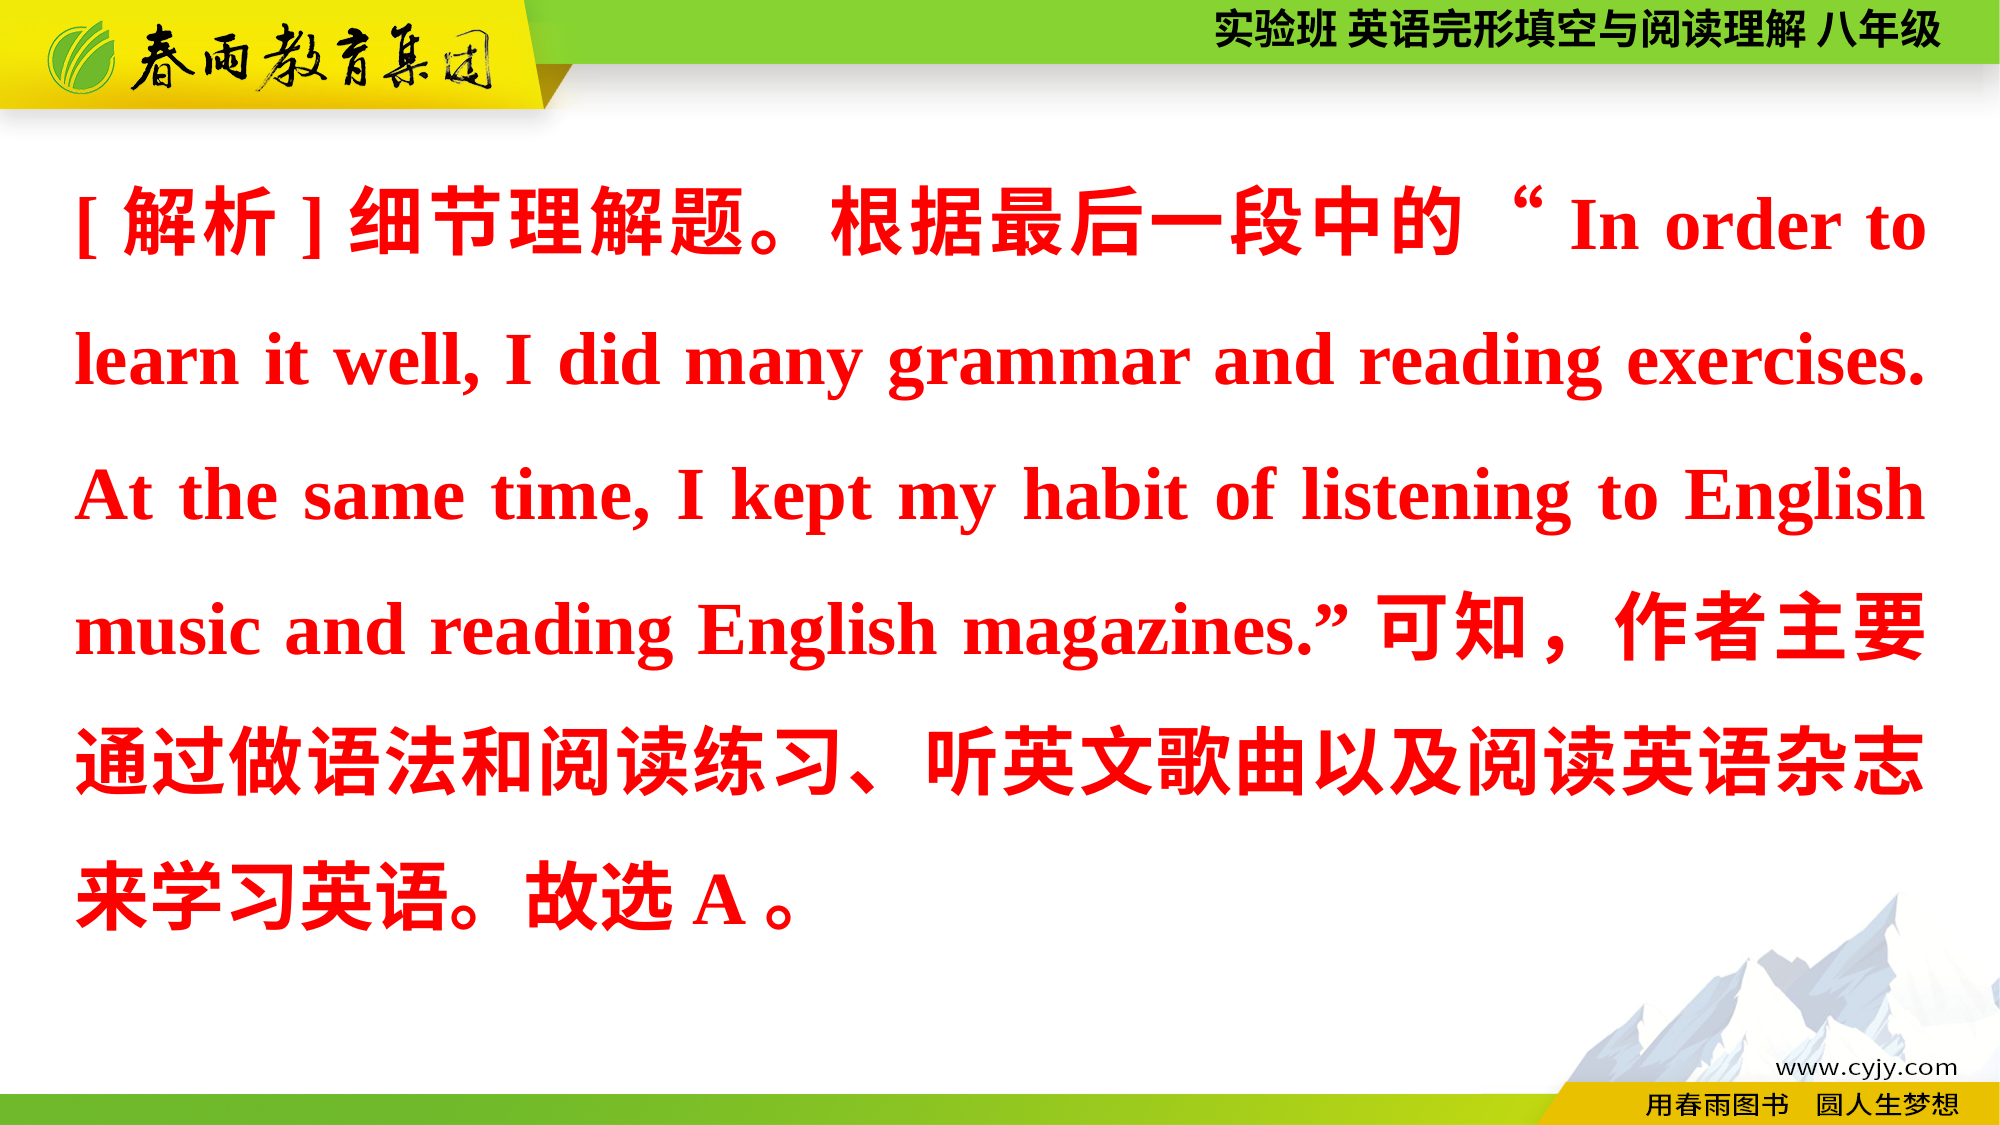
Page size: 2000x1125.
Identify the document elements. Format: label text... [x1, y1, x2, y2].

list [解析]细节理解题。根据最后一段中的“In order to learn it well, I did many grammar and reading exercises. At the same time, I kept my habit of listening to English music and reading English magazines.”可知，作者主要通过做语法和阅读练习、听英文歌曲以及阅读英语杂志来学习英语。故选A。 [59, 122, 1944, 939]
picture [0, 0, 2000, 1125]
